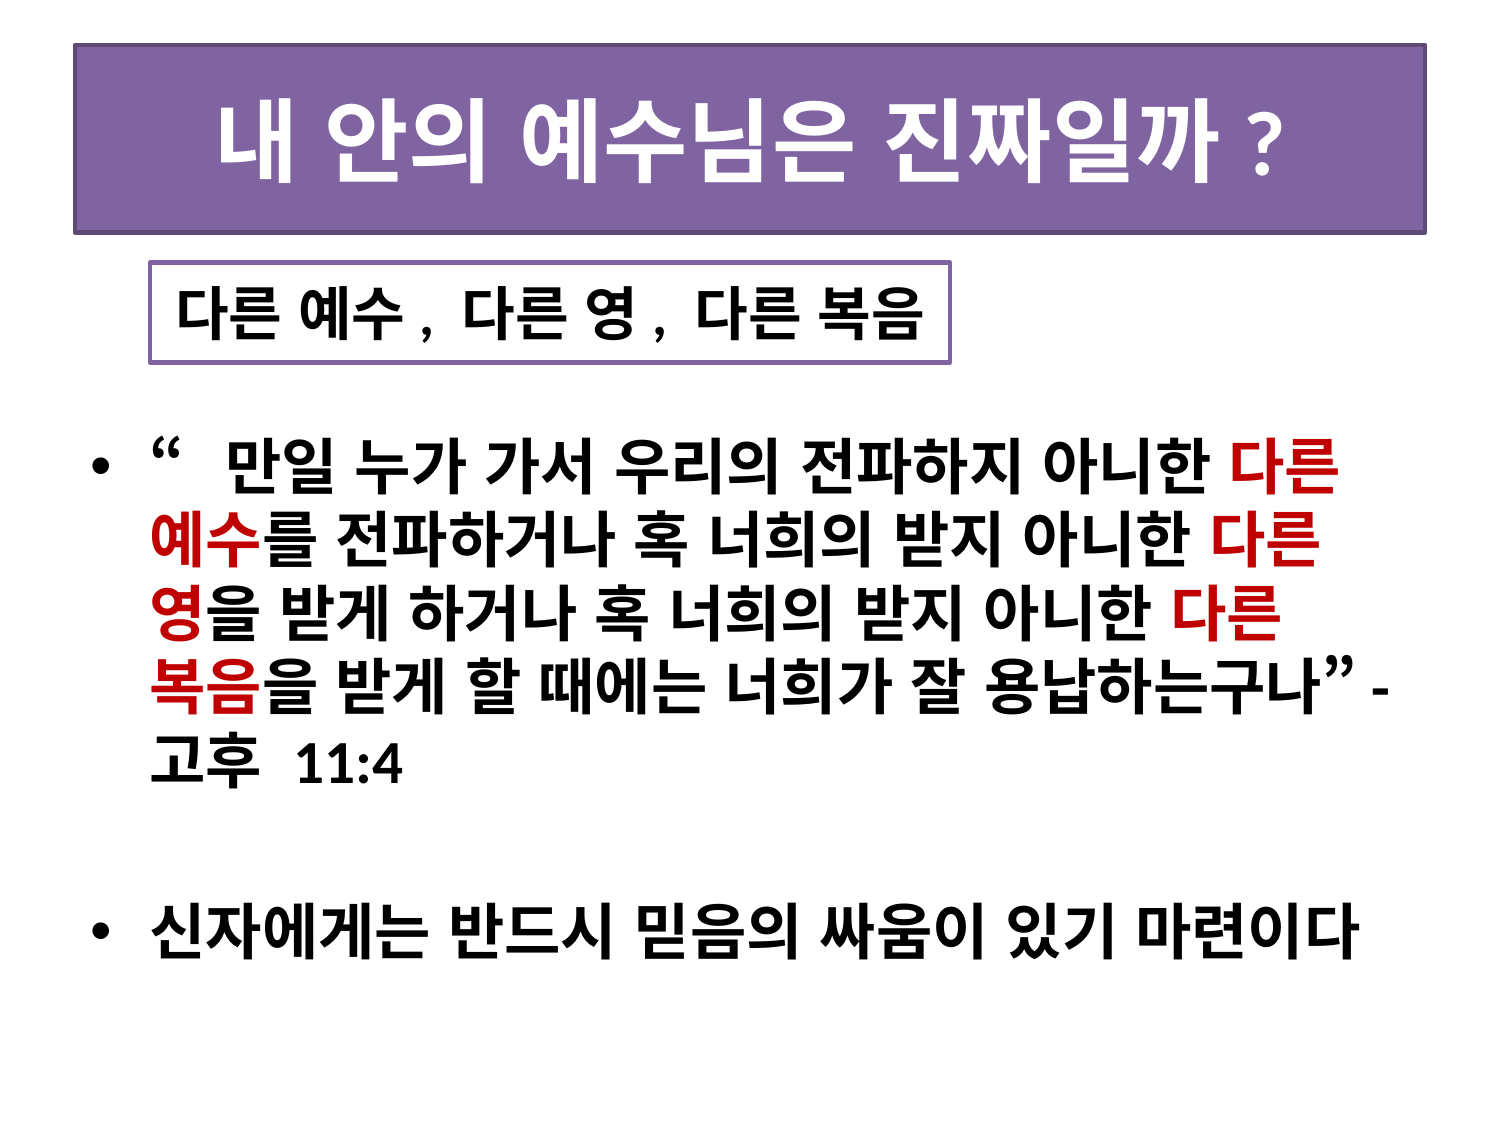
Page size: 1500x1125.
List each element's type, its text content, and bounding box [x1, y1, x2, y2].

text_box 다른 예수, 다른 영, 다른 복음 [148, 260, 952, 365]
list “만일 누가 가서 우리의 전파하지 아니한 다른 예수를 전파하거나 혹 너희의 받지 아니한 다른 영을 받게 하거나 혹 너희의 받지 아니한 다른 복음을 받게 할 때에는 너희가 잘 용납하는구나”- 고후 11:4 신자에게는 반드시 믿음의 싸움이 있기 마련이다 [75, 238, 1425, 982]
title 내 안의 예수님은 진짜일까? [73, 43, 1427, 235]
